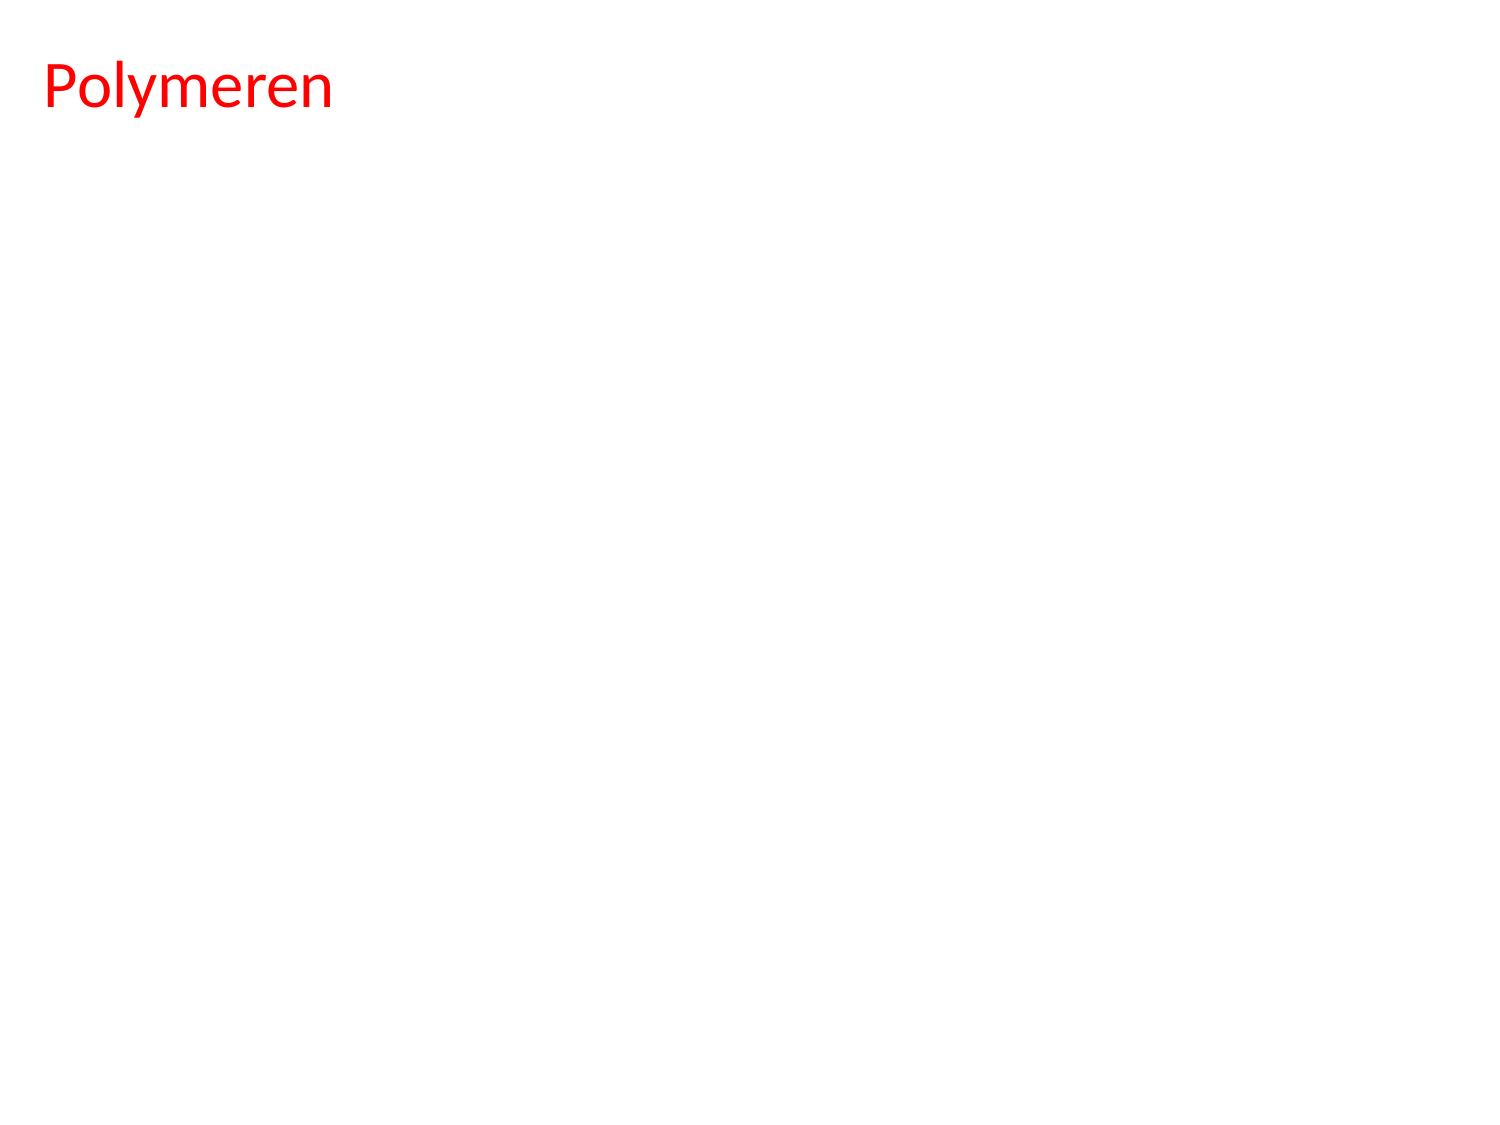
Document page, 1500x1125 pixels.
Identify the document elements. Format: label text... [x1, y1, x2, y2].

text_box Polymeren [29, 33, 1500, 128]
